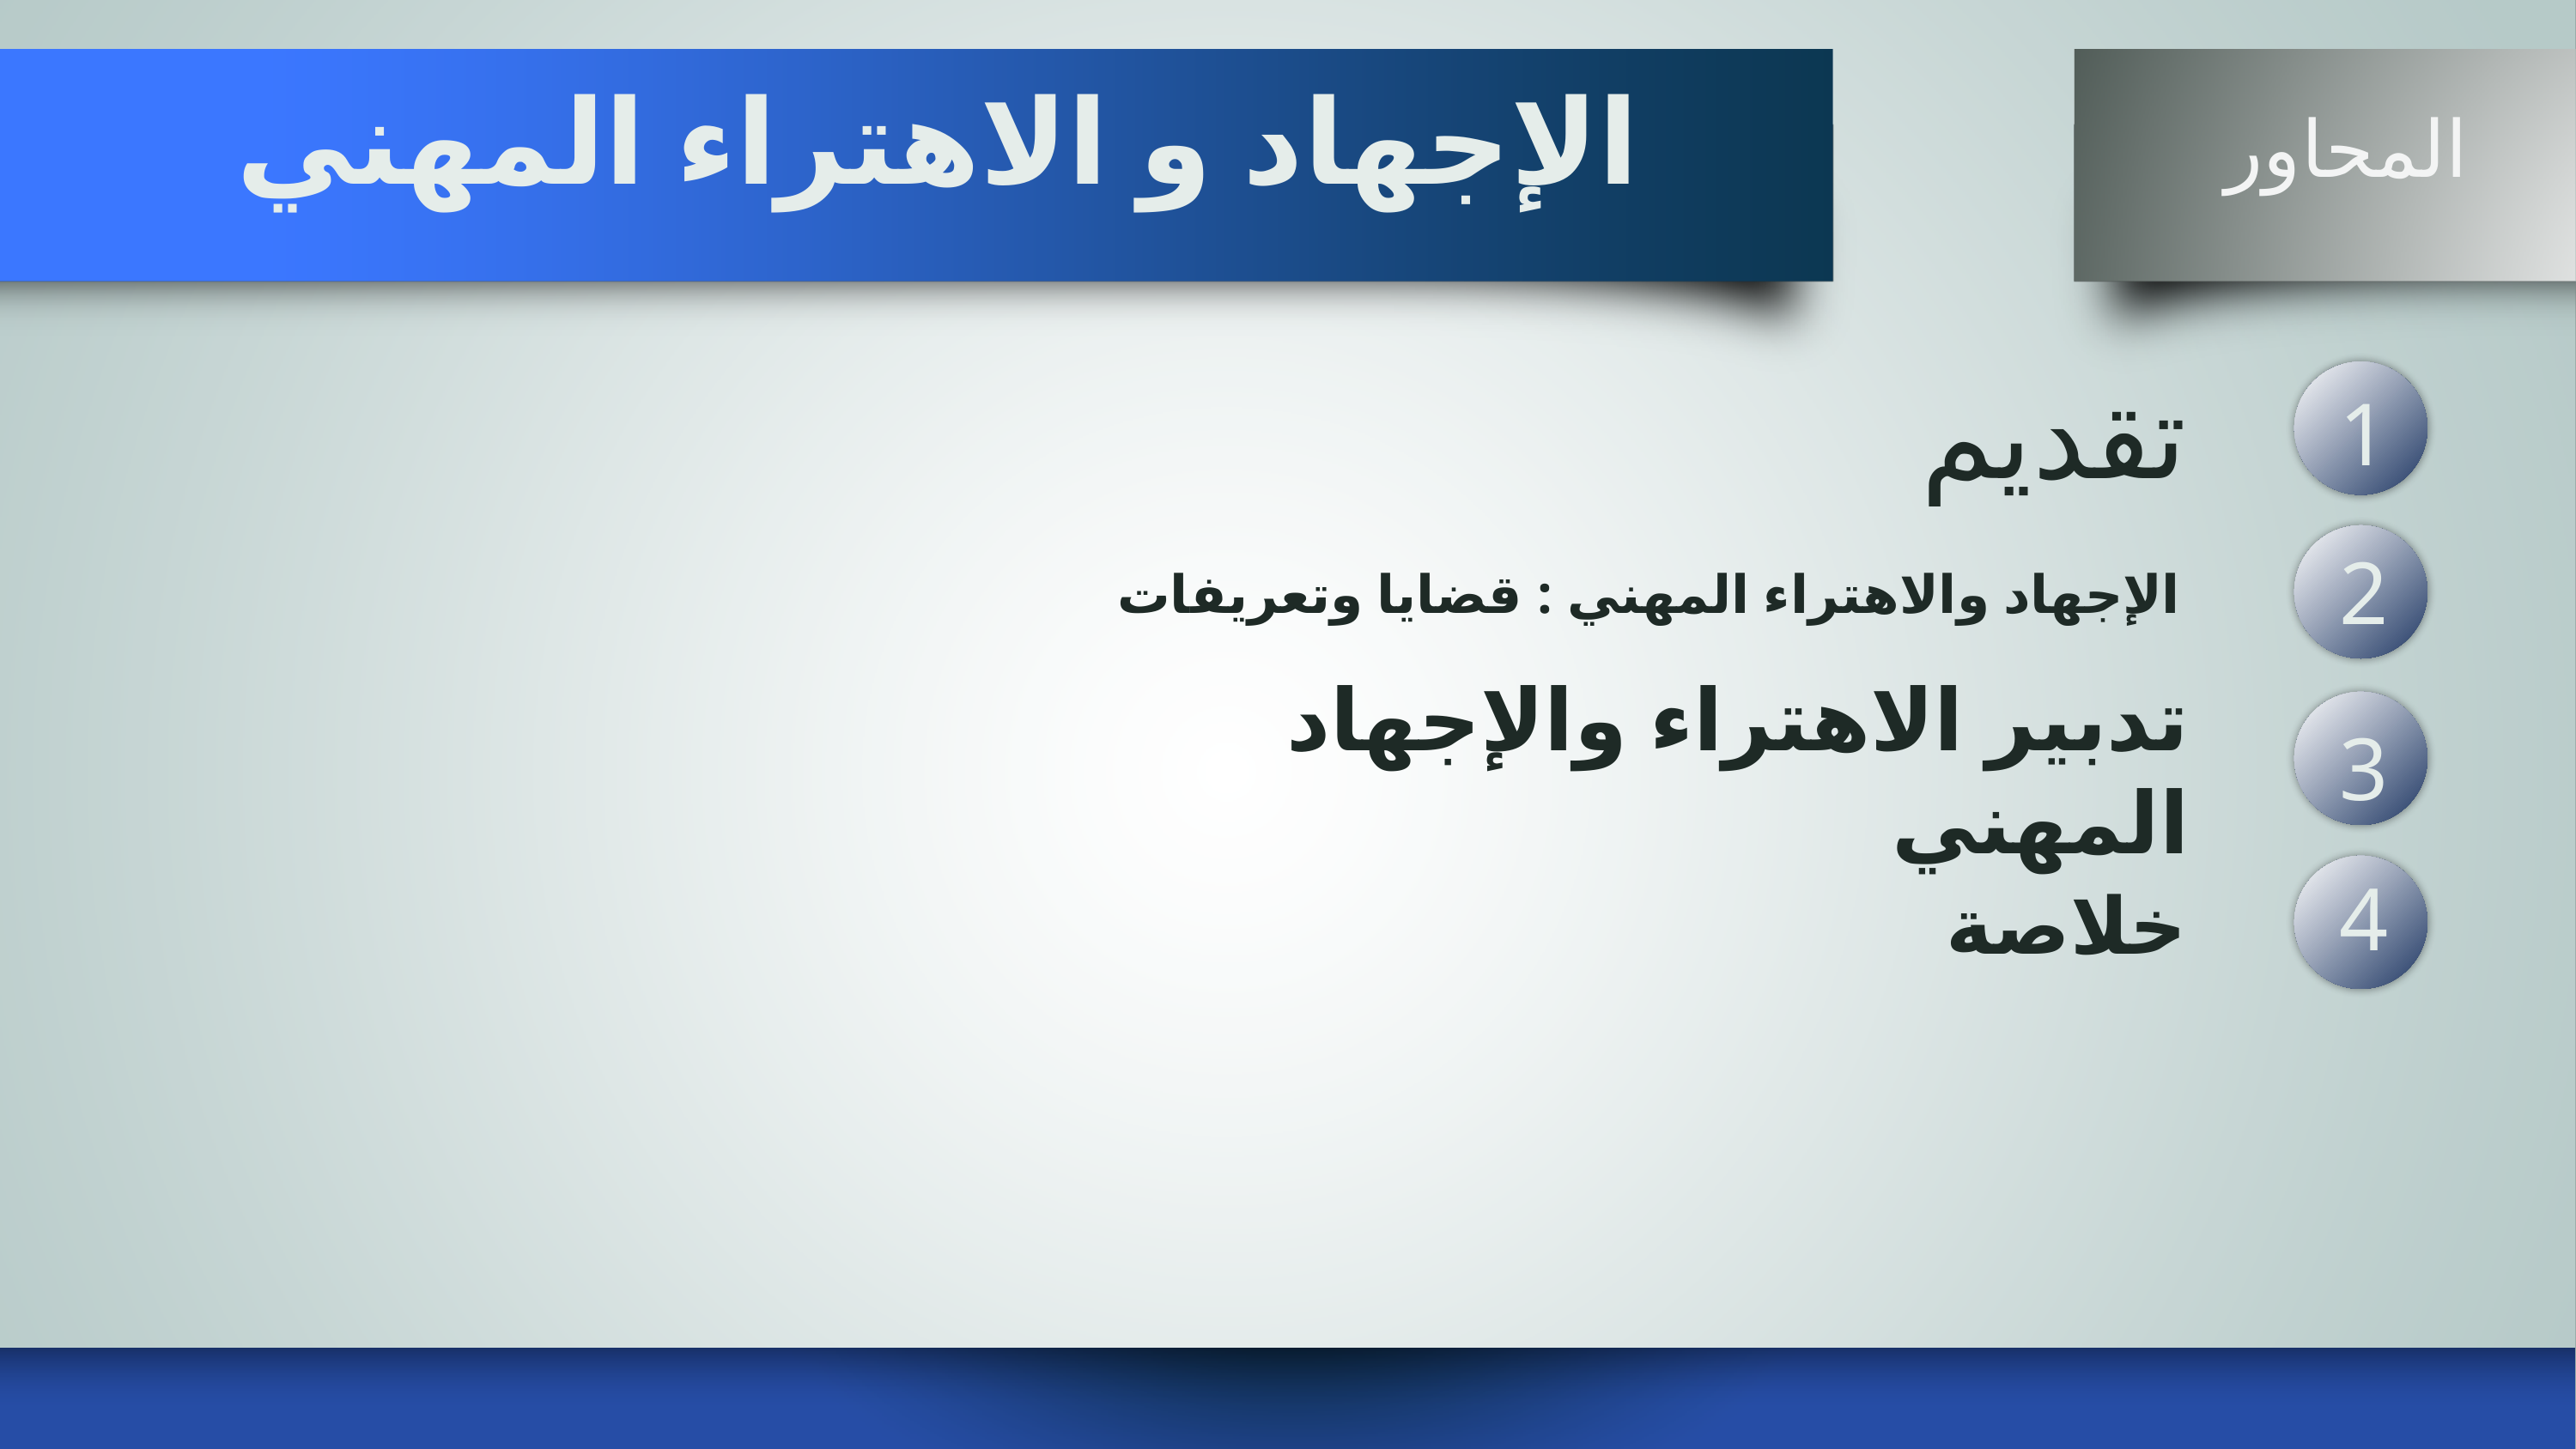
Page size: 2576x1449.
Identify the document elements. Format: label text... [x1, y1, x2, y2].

slide_number المحاور [2075, 91, 2576, 201]
list تقديم [1019, 373, 2201, 489]
list تدبير الاهتراء والإجهاد المهني [1021, 710, 2202, 825]
list خلاصة [1018, 864, 2200, 980]
picture [0, 0, 2576, 1449]
list الإجهاد والاهتراء المهني : قضايا وتعريفات [1026, 535, 2208, 650]
title الإجهاد و الاهتراء المهني [63, 75, 1814, 217]
